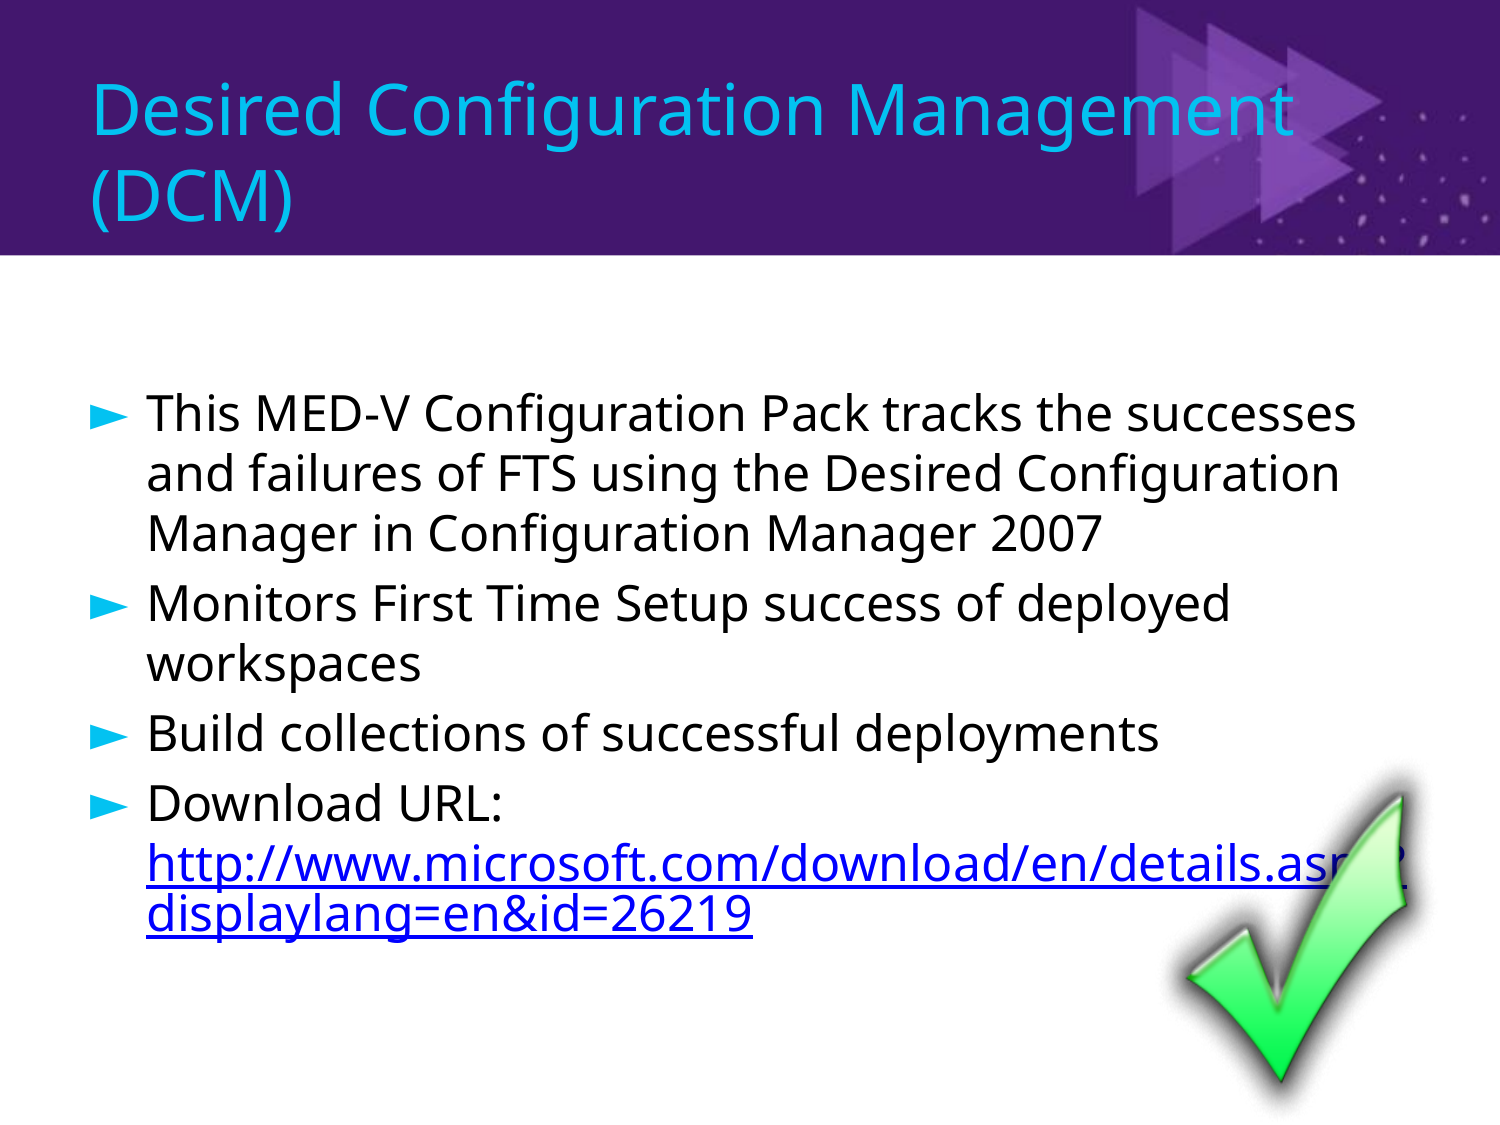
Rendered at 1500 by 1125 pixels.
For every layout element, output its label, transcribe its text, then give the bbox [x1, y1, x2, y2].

list This MED-V Configuration Pack tracks the successes and failures of FTS using the Desired Configuration Manager in Configuration Manager 2007 Monitors First Time Setup success of deployed workspaces Build collections of successful deployments Download URL: http://www.microsoft.com/download/en/details.aspx?displaylang=en&id=26219 [75, 373, 1425, 1005]
title Desired Configuration Management (DCM) [75, 56, 1425, 244]
picture [1154, 754, 1439, 1125]
picture [0, 0, 1500, 255]
